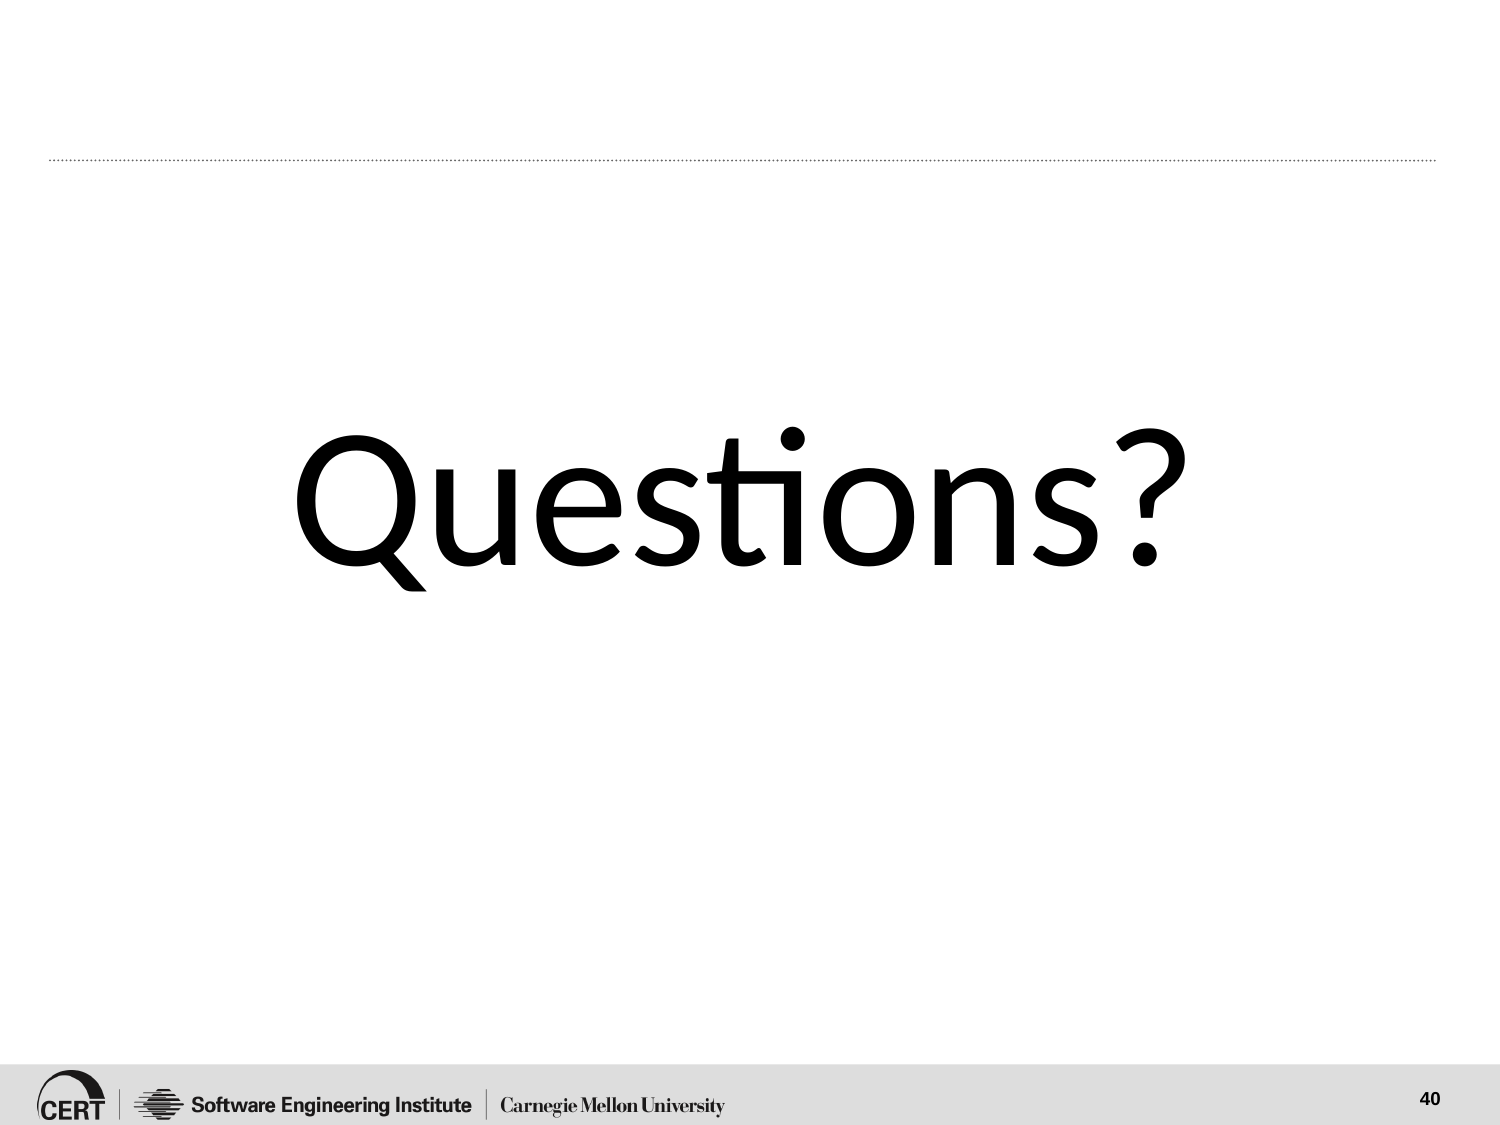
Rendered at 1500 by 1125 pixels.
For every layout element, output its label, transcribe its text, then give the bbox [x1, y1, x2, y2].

picture [37, 1069, 725, 1122]
text_box Questions? [50, 187, 1438, 1026]
